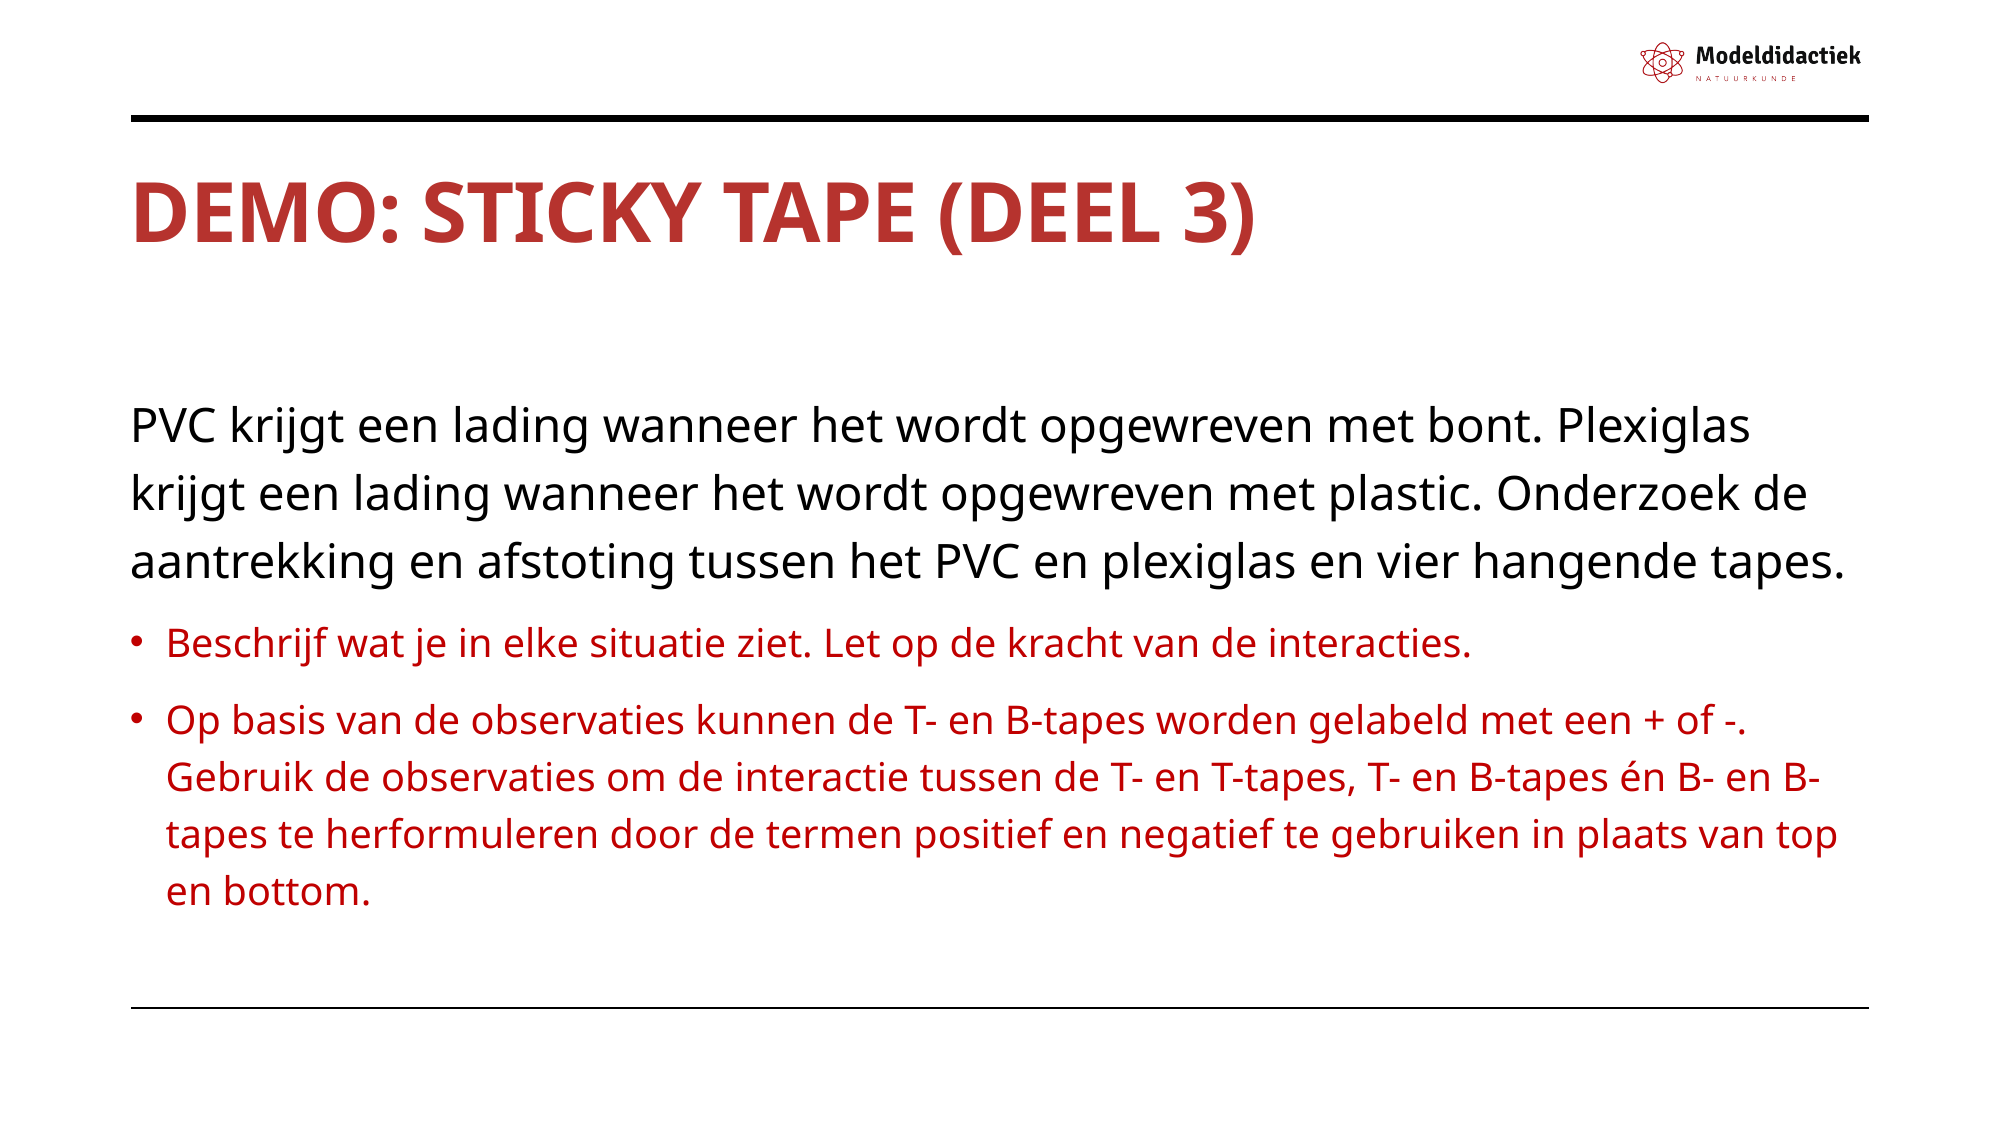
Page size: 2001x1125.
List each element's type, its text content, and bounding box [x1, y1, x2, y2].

title Demo: Sticky tape (deel 3) [114, 151, 1869, 376]
picture [1625, 27, 1895, 89]
list PVC krijgt een lading wanneer het wordt opgewreven met bont. Plexiglas krijgt een lading wanneer het wordt opgewreven met plastic. Onderzoek de aantrekking en afstoting tussen het PVC en plexiglas en vier hangende tapes. Beschrijf wat je in elke situatie ziet. Let op de kracht van de interacties. Op basis van de observaties kunnen de T- en B-tapes worden gelabeld met een + of -. Gebruik de observaties om de interactie tussen de T- en T-tapes, T- en B-tapes én B- en B-tapes te herformuleren door de termen positief en negatief te gebruiken in plaats van top en bottom. [114, 376, 1869, 973]
